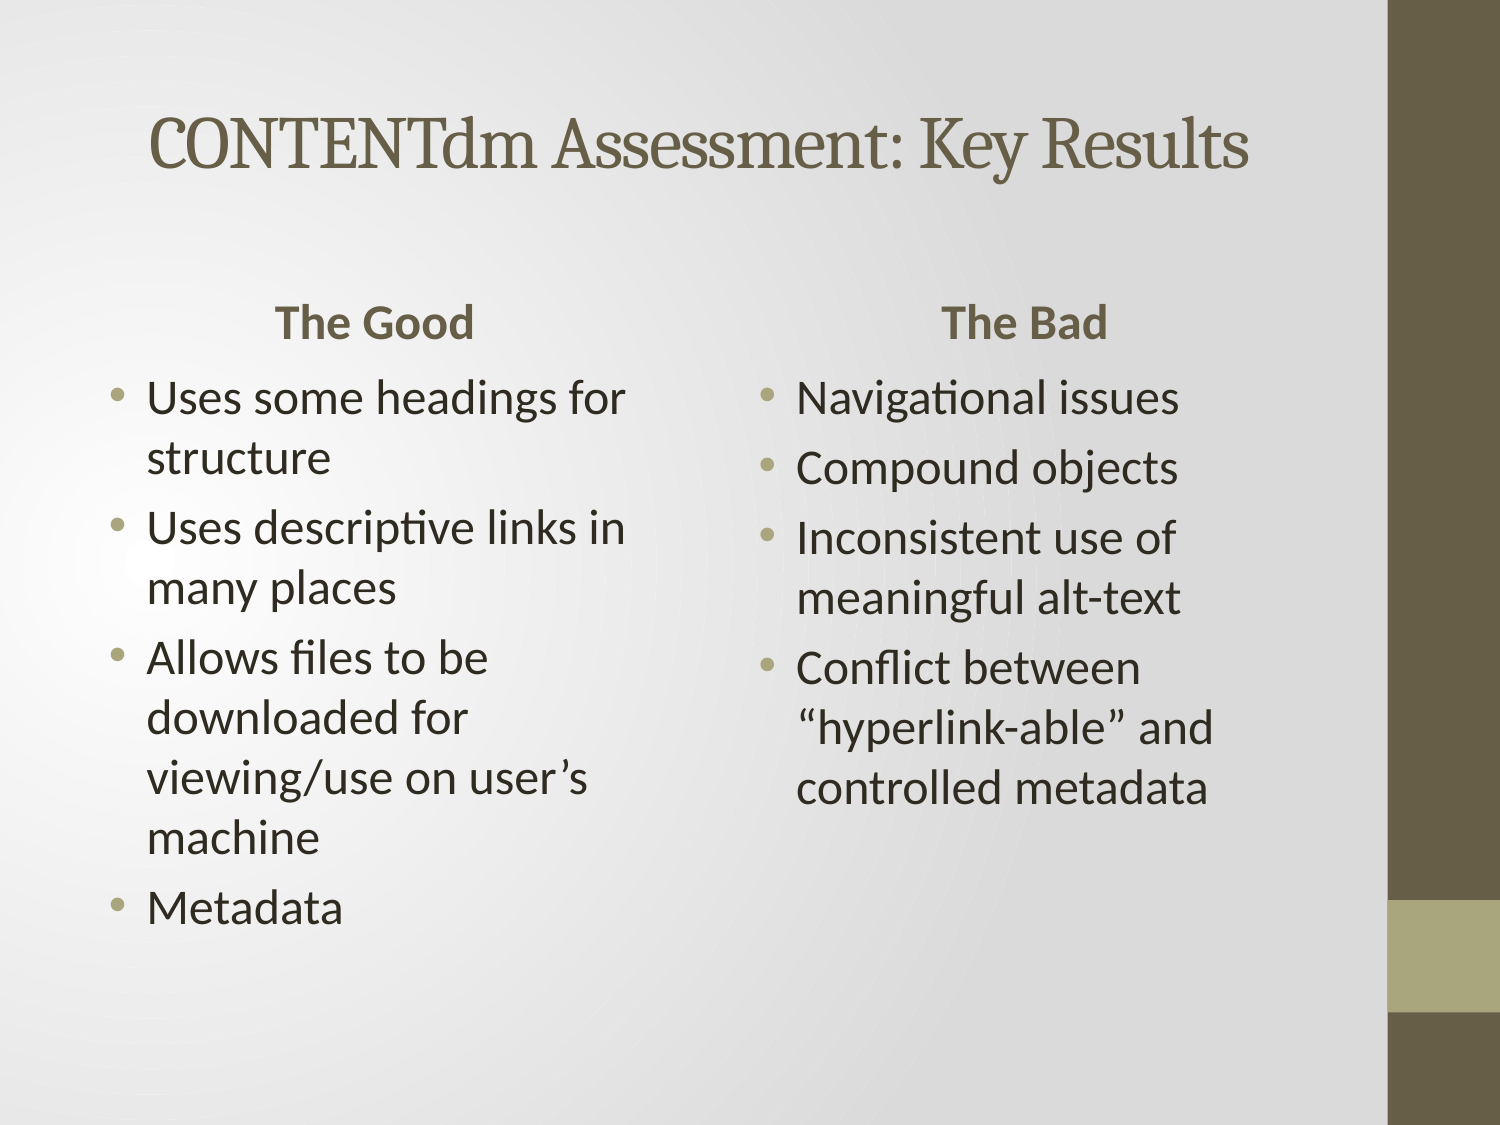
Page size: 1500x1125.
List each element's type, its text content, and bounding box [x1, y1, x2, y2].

list The Good [75, 251, 675, 356]
list Uses some headings for structure Uses descriptive links in many places Allows files to be downloaded for viewing/use on user’s machine Metadata [75, 356, 675, 1005]
list Navigational issues Compound objects Inconsistent use of meaningful alt-text Conflict between “hyperlink-able” and controlled metadata [725, 356, 1325, 1005]
list The Bad [725, 251, 1325, 356]
title CONTENTdm Assessment: Key Results [75, 45, 1325, 233]
